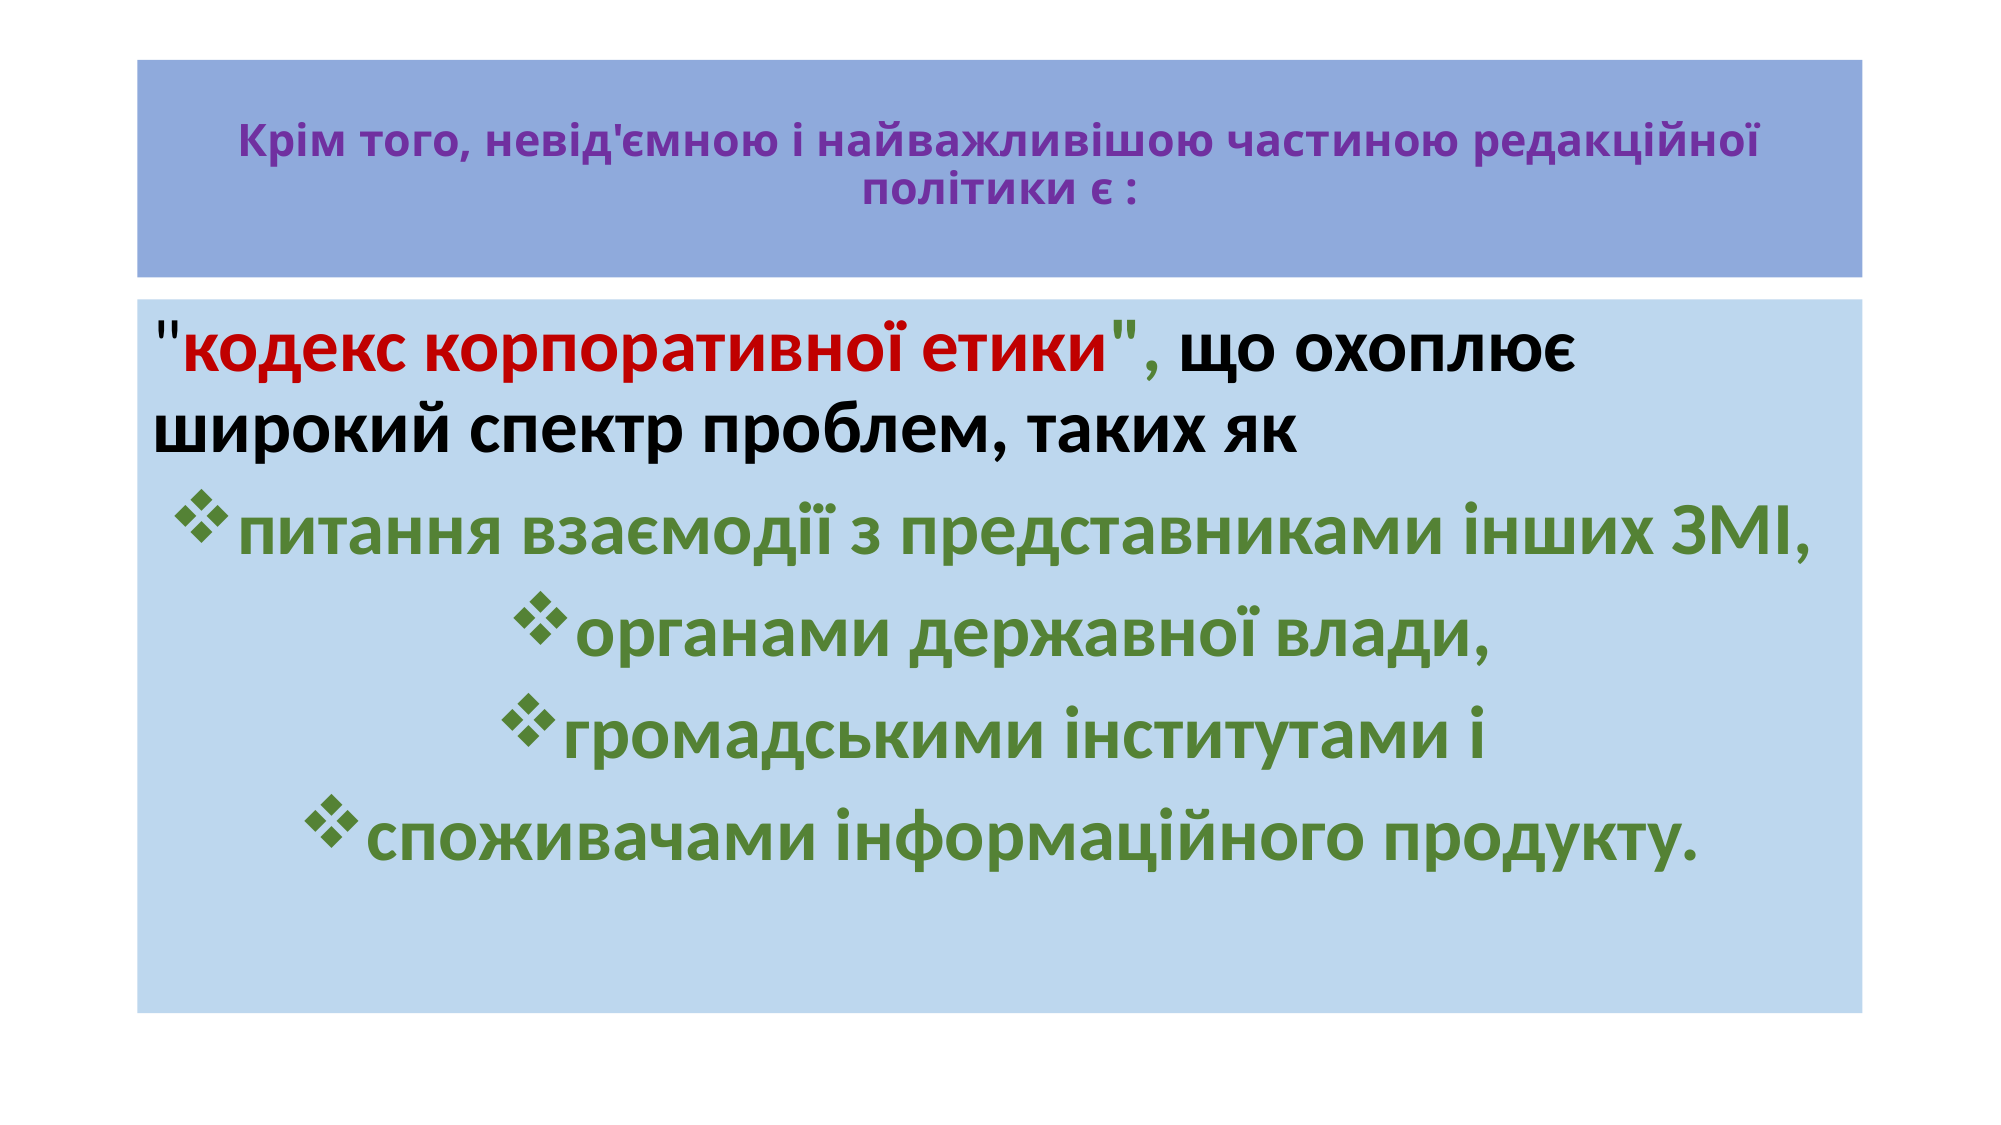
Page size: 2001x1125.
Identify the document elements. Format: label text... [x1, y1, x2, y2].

title Крім того, невід'ємною і найважливішою частиною редакційної політики є : [137, 59, 1863, 278]
list "кодекс корпоративної етики", що охоплює широкий спектр проблем, таких як питання взаємодії з представниками інших ЗМІ, органами державної влади, громадськими інститутами і споживачами інформаційного продукту. [137, 299, 1863, 1014]
